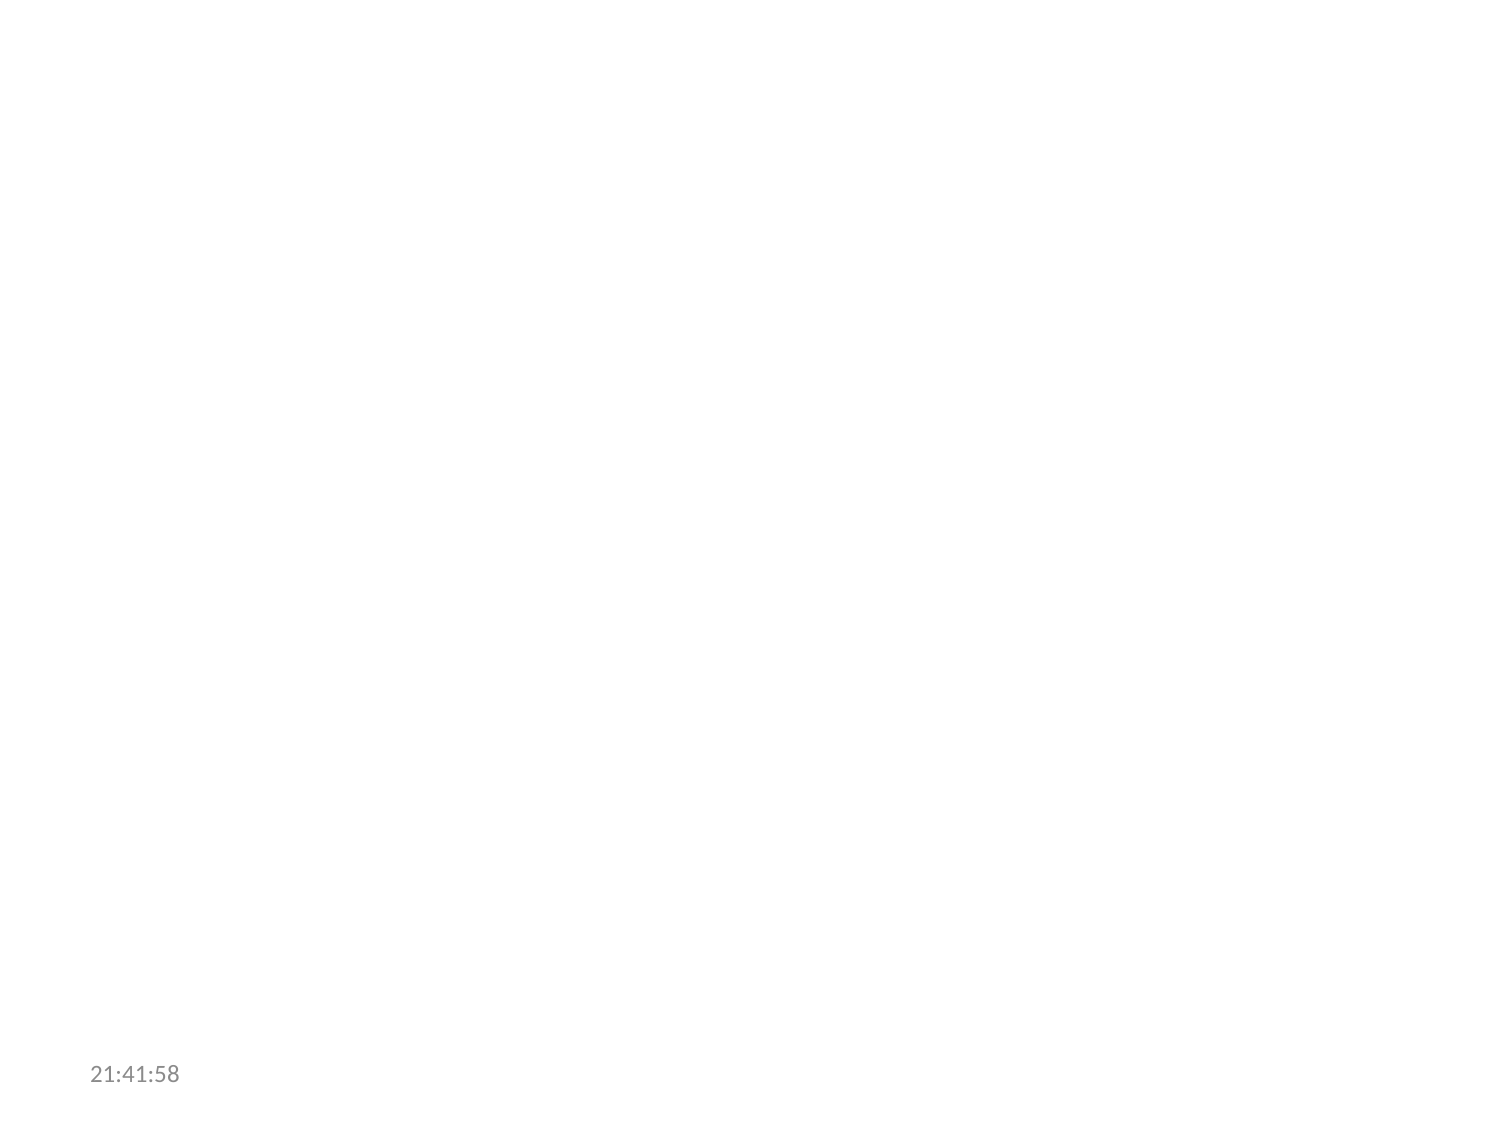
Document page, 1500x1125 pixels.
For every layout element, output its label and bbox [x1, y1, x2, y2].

slide_number [75, 1042, 425, 1103]
